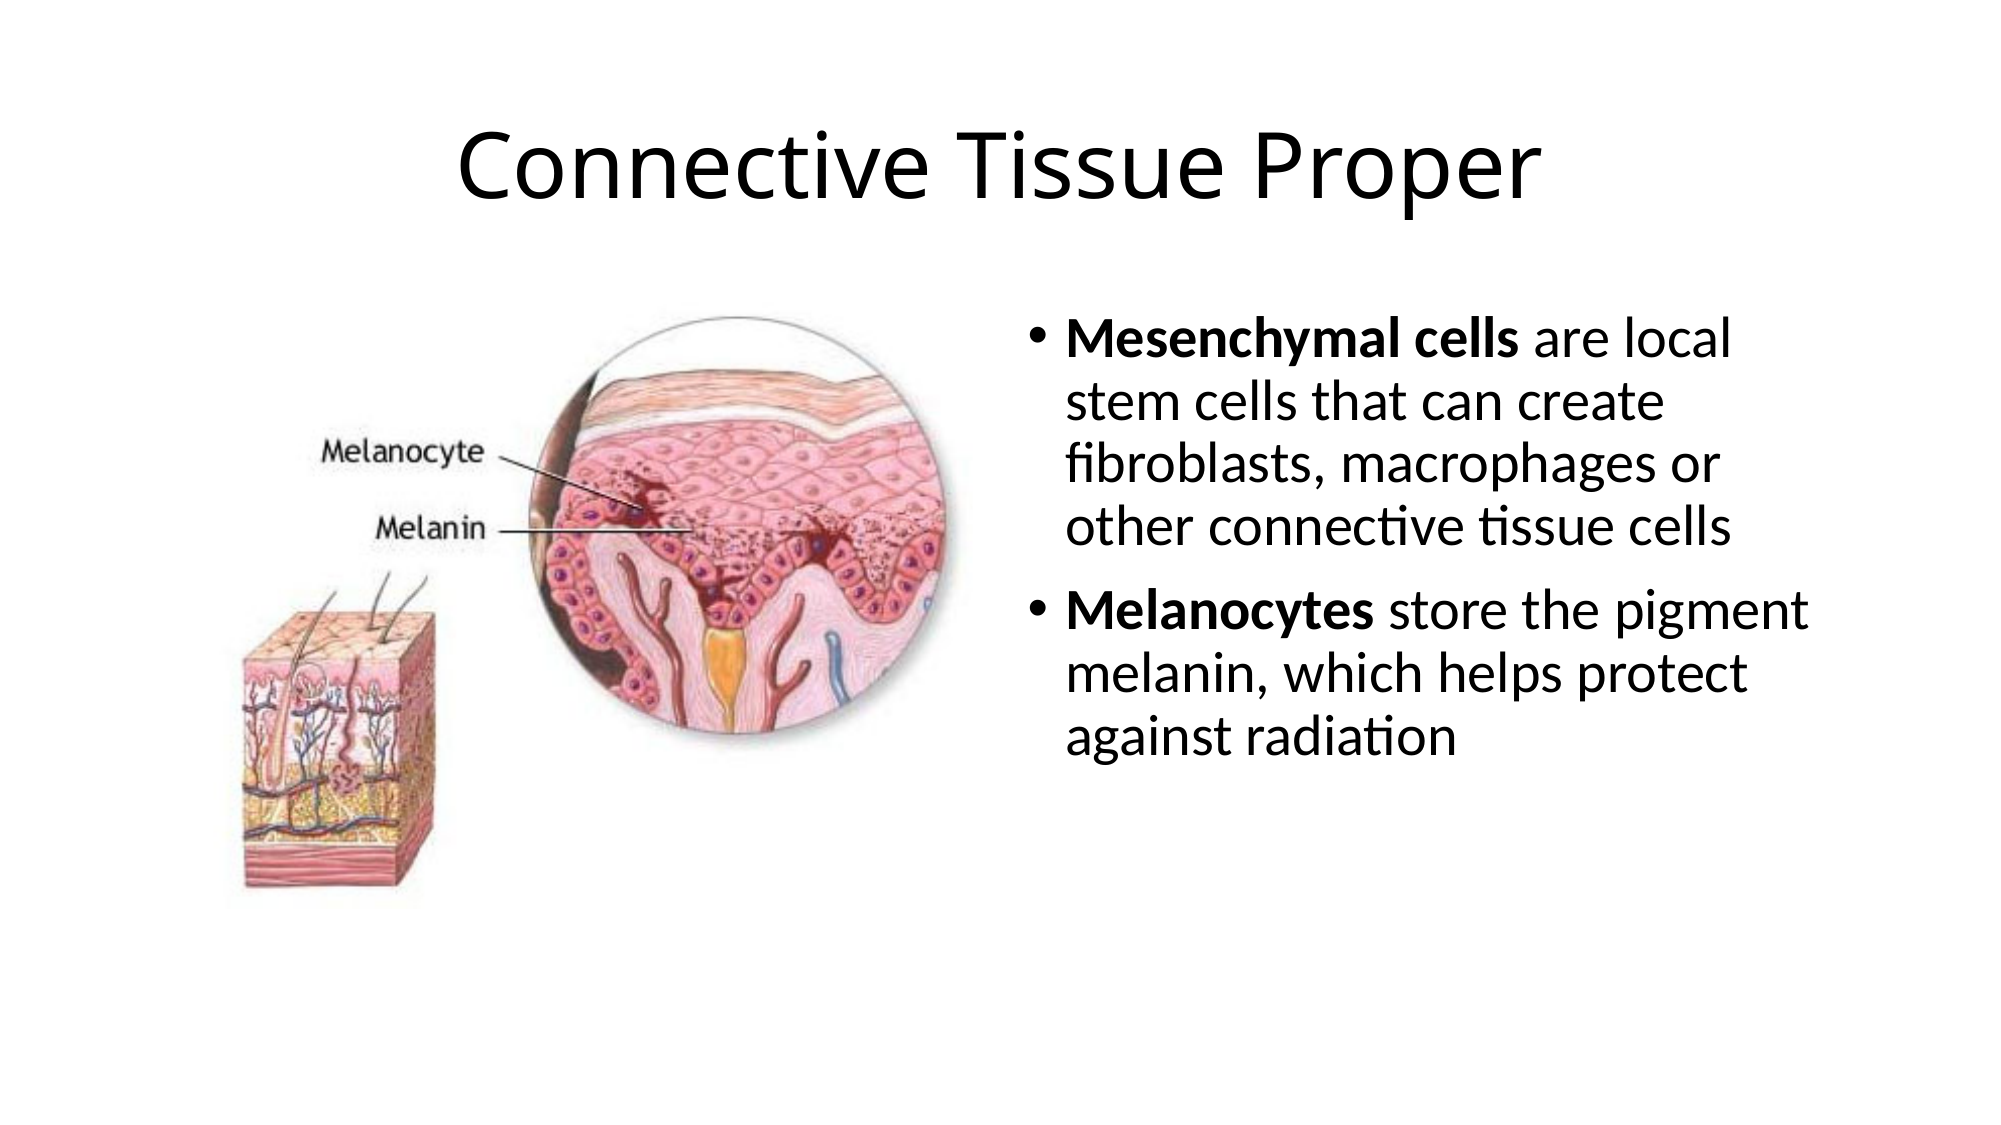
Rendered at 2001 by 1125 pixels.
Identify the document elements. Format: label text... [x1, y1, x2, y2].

picture [182, 299, 984, 909]
list Mesenchymal cells are local stem cells that can create fibroblasts, macrophages or other connective tissue cells Melanocytes store the pigment melanin, which helps protect against radiation [1012, 299, 1863, 1014]
title Connective Tissue Proper [137, 59, 1863, 278]
